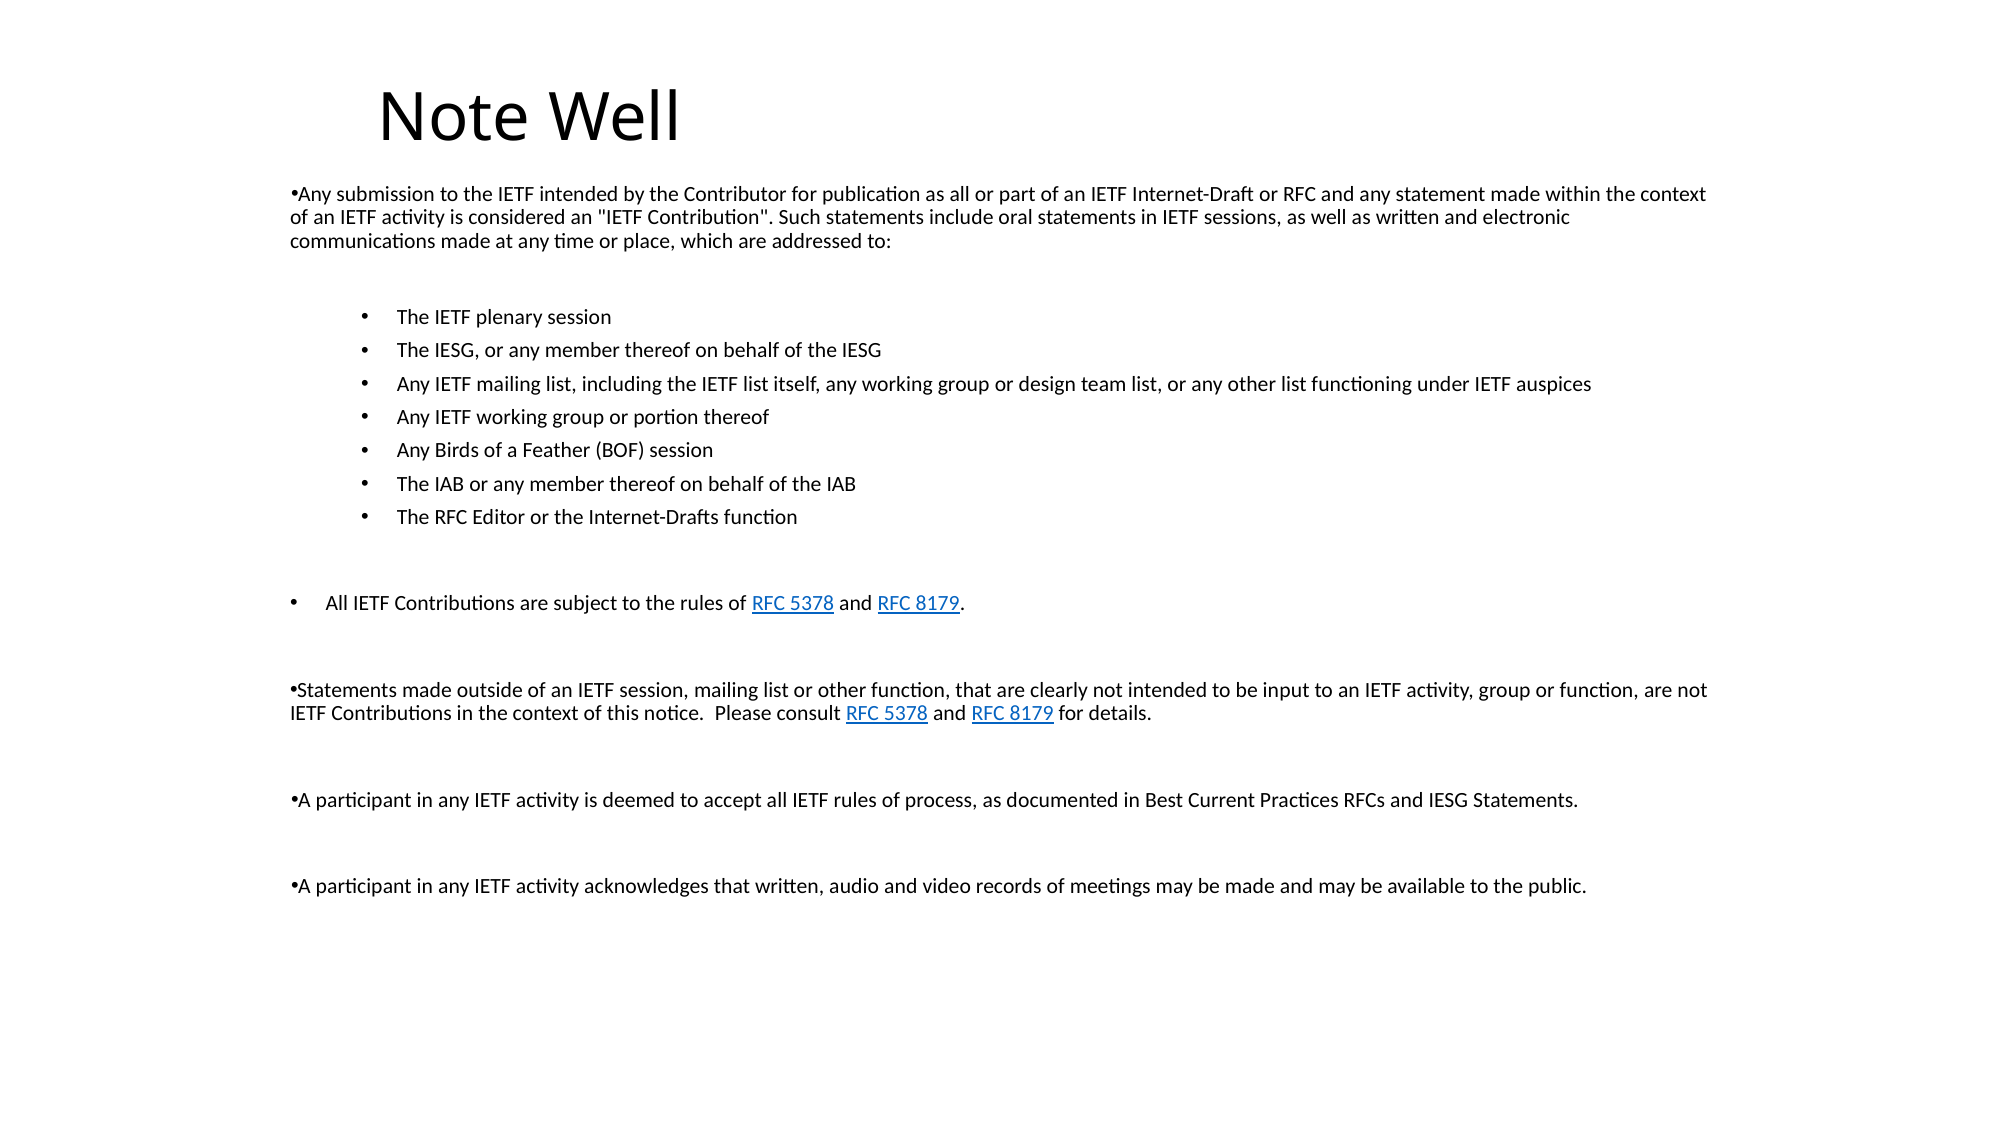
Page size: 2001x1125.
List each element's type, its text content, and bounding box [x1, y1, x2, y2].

list Any submission to the IETF intended by the Contributor for publication as all or part of an IETF Internet-Draft or RFC and any statement made within the context of an IETF activity is considered an "IETF Contribution". Such statements include oral statements in IETF sessions, as well as written and electronic communications made at any time or place, which are addressed to: The IETF plenary session The IESG, or any member thereof on behalf of the IESG Any IETF mailing list, including the IETF list itself, any working group or design team list, or any other list functioning under IETF auspices Any IETF working group or portion thereof Any Birds of a Feather (BOF) session The IAB or any member thereof on behalf of the IAB The RFC Editor or the Internet-Drafts function All IETF Contributions are subject to the rules of RFC 5378 and RFC 8179. Statements made outside of an IETF session, mailing list or other function, that are clearly not intended to be input to an IETF activity, group or function, are not IETF Contributions in the context of this notice. Please consult RFC 5378 and RFC 8179 for details. A participant in any IETF activity is deemed to accept all IETF rules of process, as documented in Best Current Practices RFCs and IESG Statements. A participant in any IETF activity acknowledges that written, audio and video records of meetings may be made and may be available to the public. [275, 174, 1725, 938]
title Note Well [362, 75, 1636, 163]
